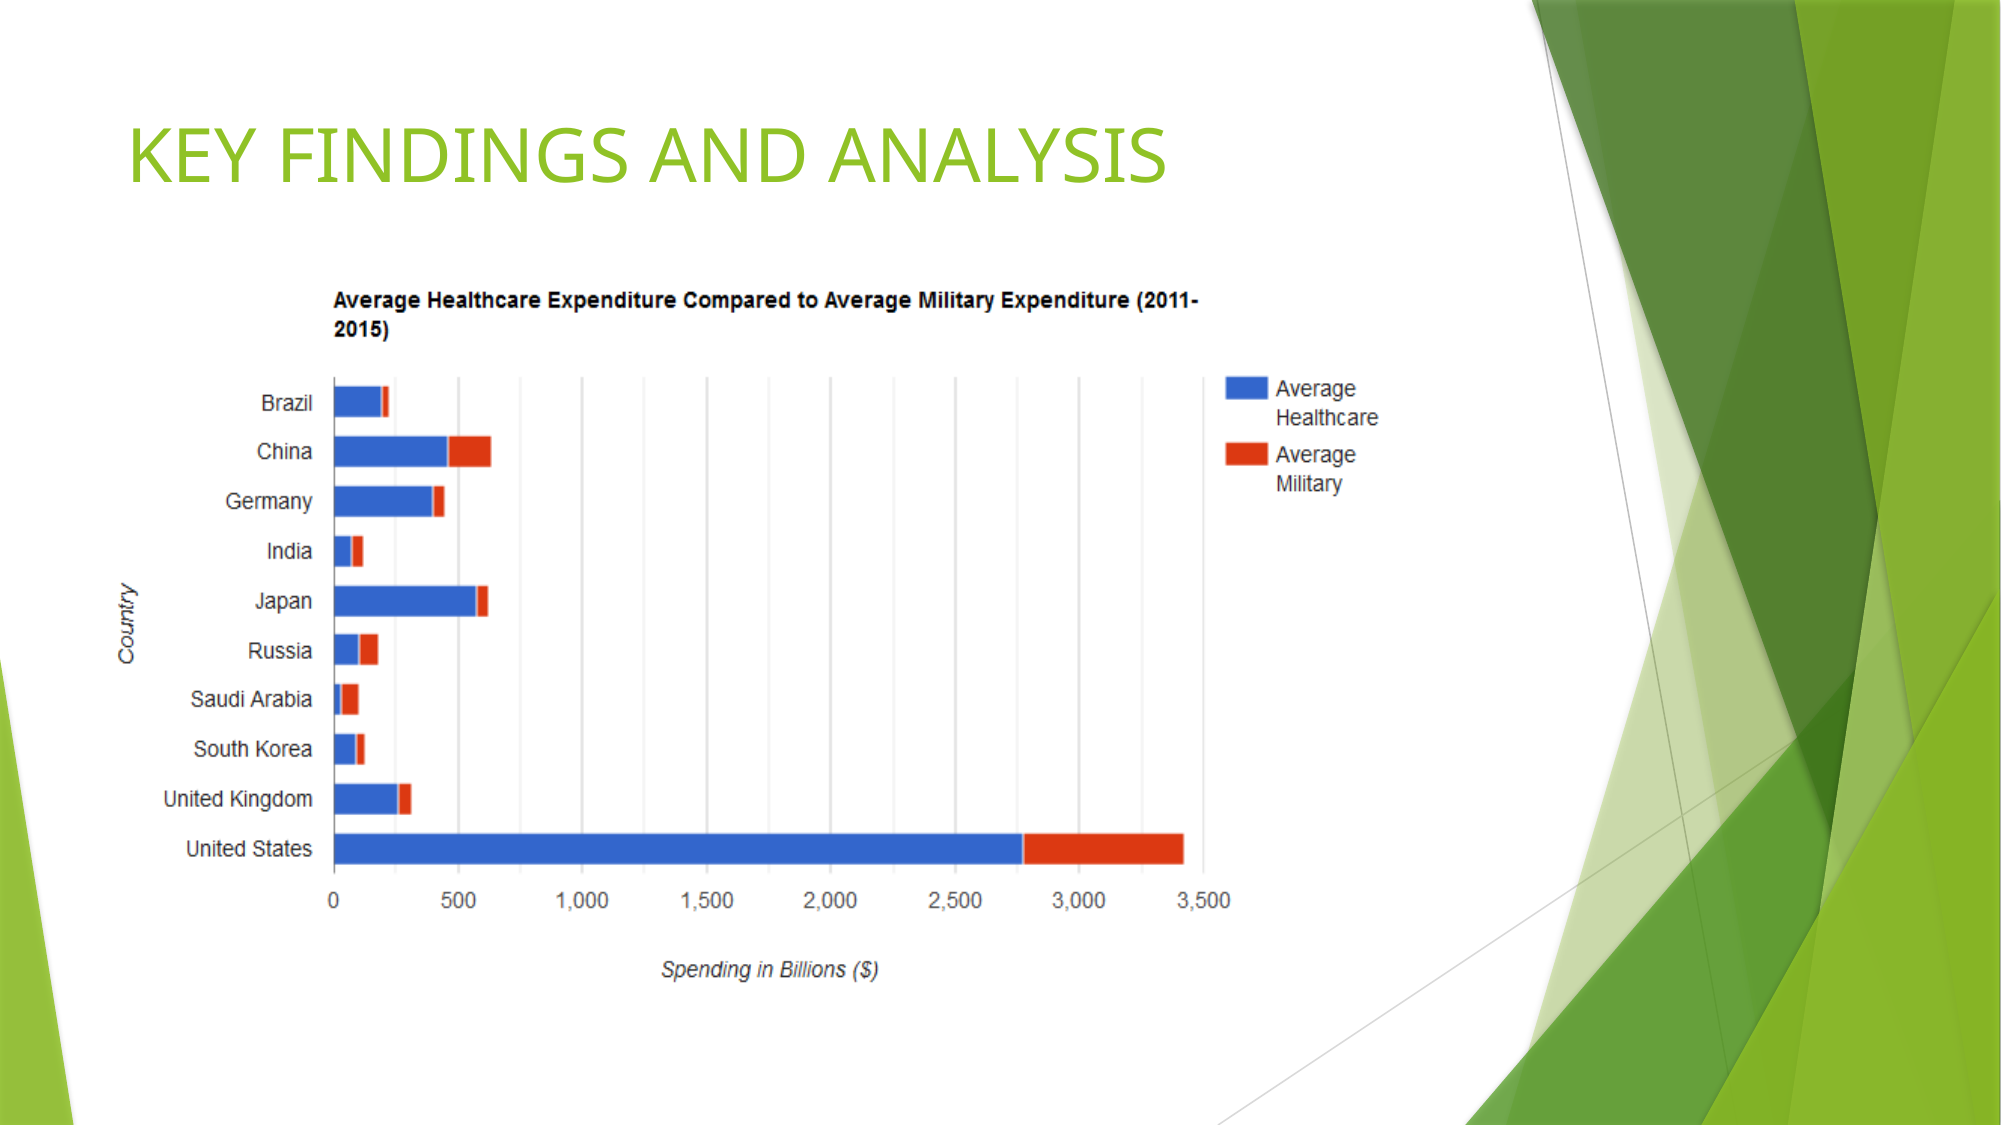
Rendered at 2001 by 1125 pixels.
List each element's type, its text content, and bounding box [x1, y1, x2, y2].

title KEY FINDINGS AND ANALYSIS [111, 99, 1522, 317]
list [110, 247, 1410, 992]
